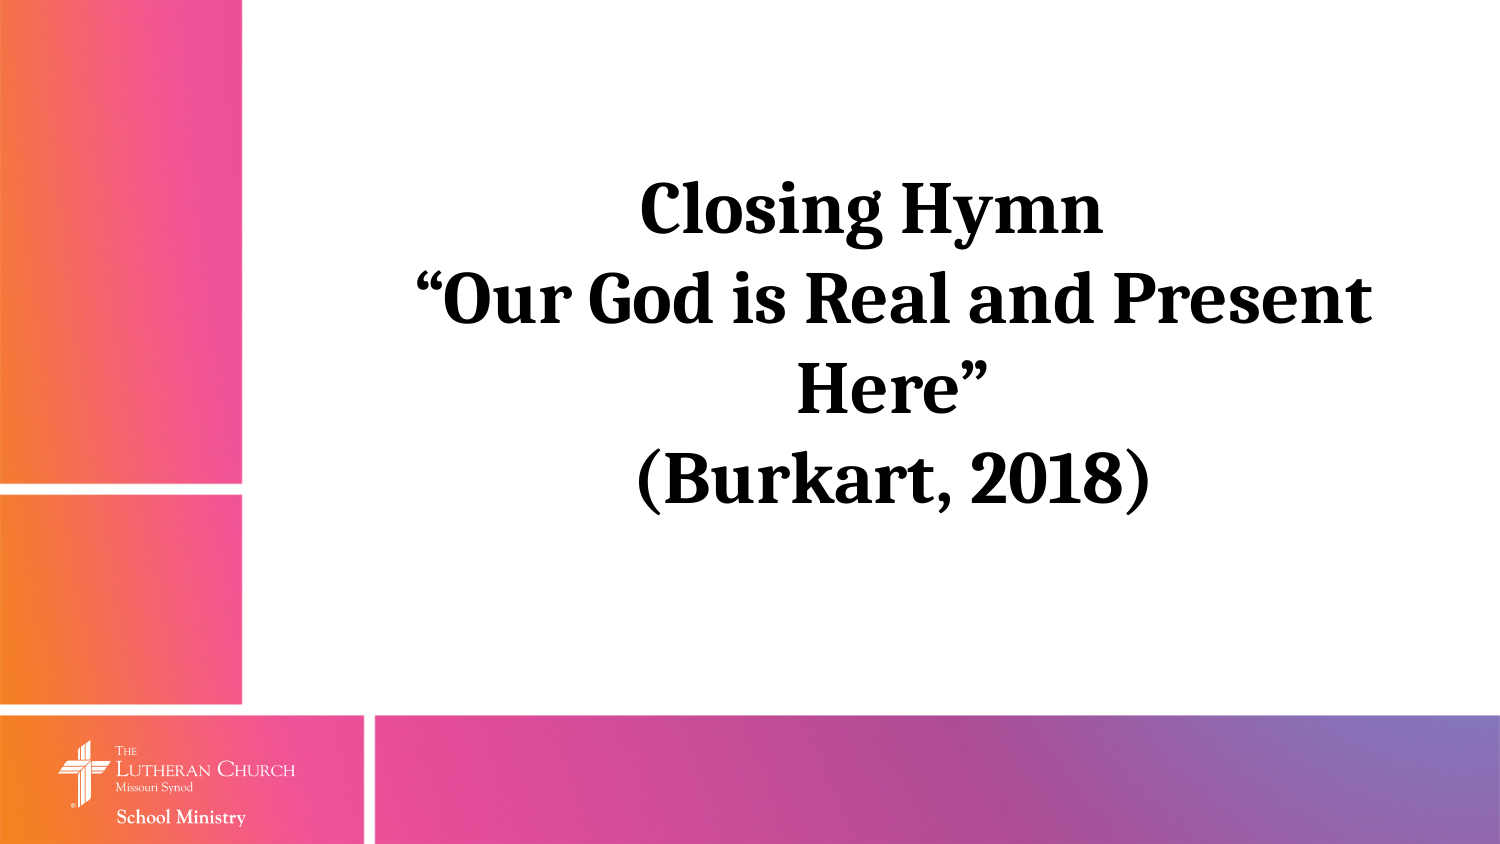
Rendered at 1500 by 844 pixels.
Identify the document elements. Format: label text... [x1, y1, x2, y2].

picture [0, 0, 1500, 844]
list Closing Hymn “Our God is Real and Present Here” (Burkart, 2018) [315, 150, 1431, 558]
